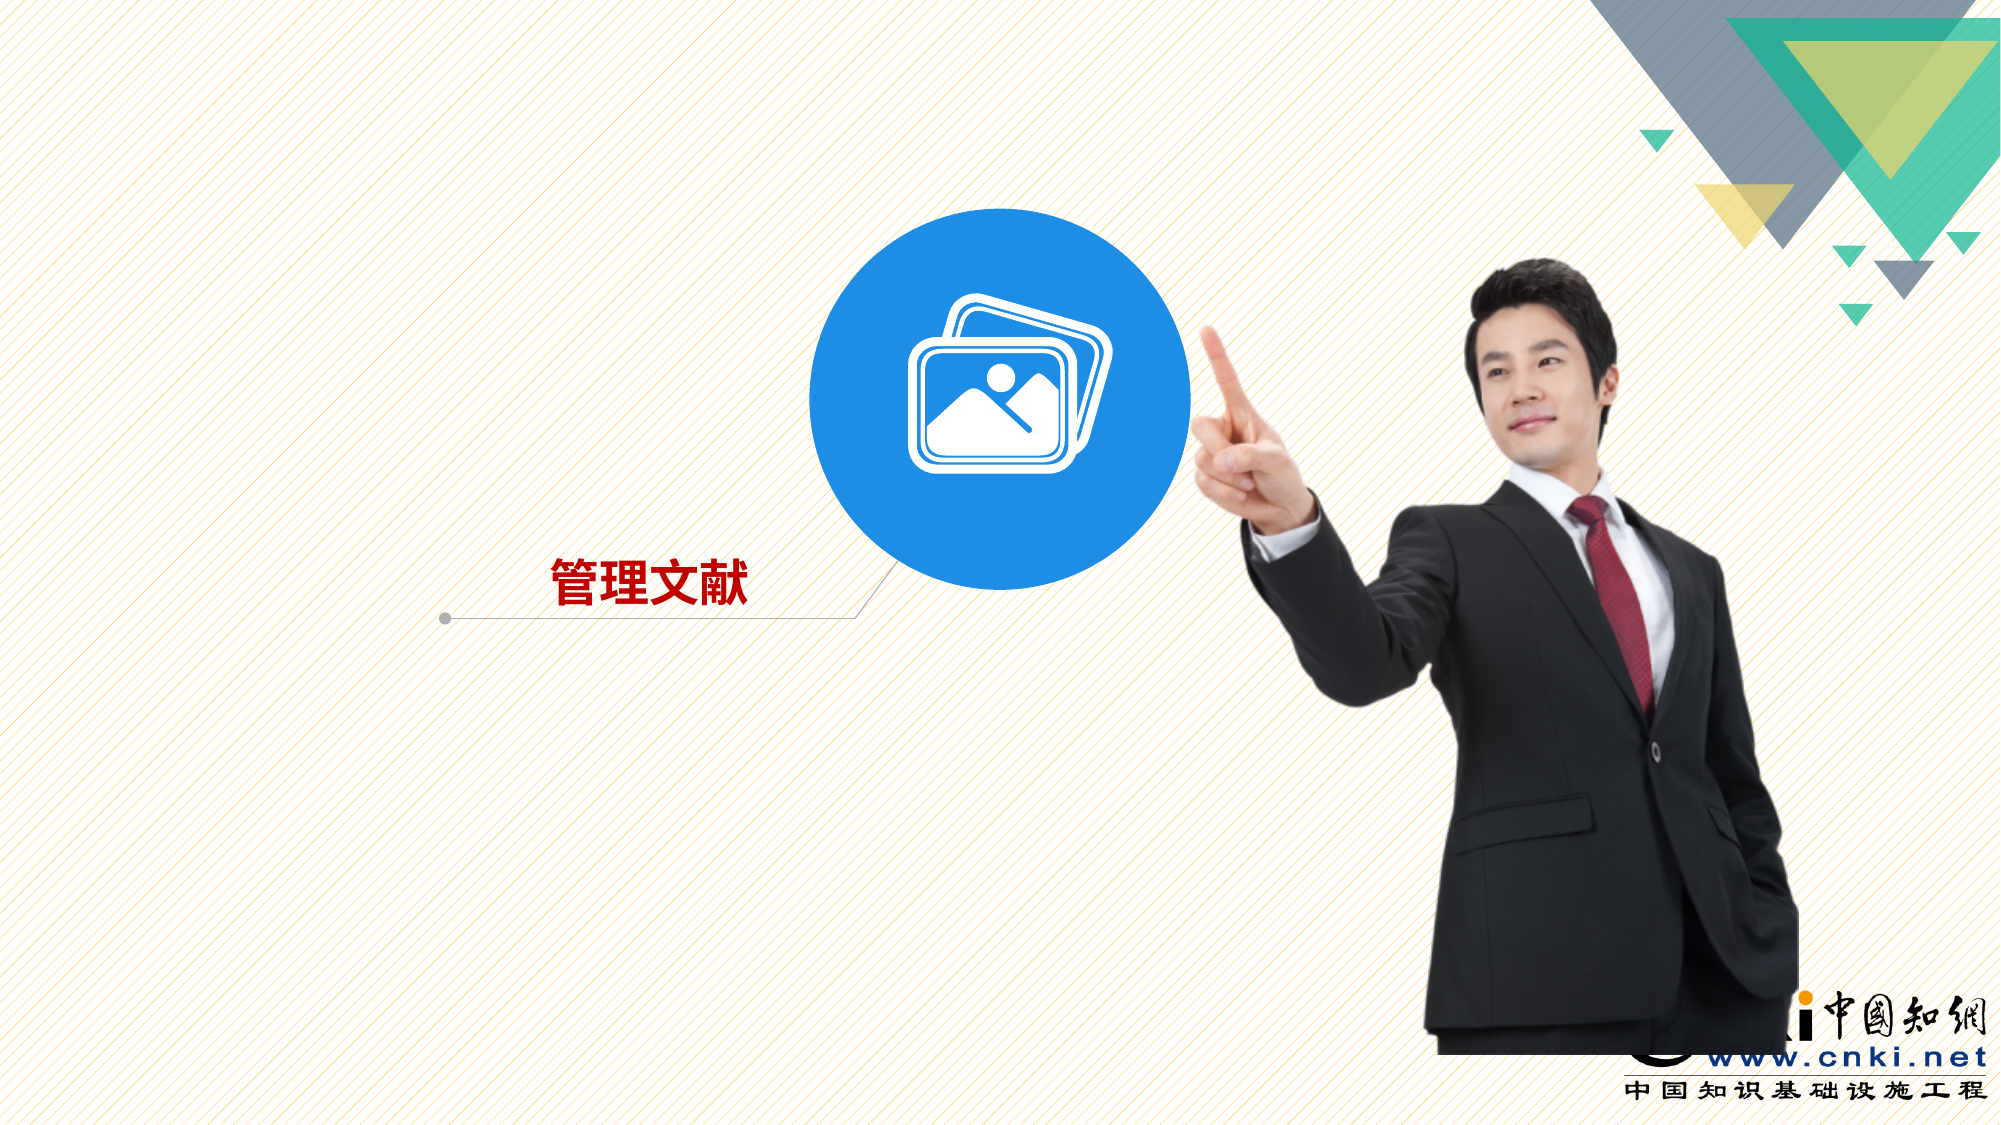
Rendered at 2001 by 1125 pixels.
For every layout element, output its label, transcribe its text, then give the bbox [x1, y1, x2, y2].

text_box [809, 208, 1190, 590]
text_box 管理文献 [535, 531, 765, 618]
picture [1190, 257, 2001, 1125]
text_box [908, 290, 1117, 474]
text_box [854, 561, 898, 619]
